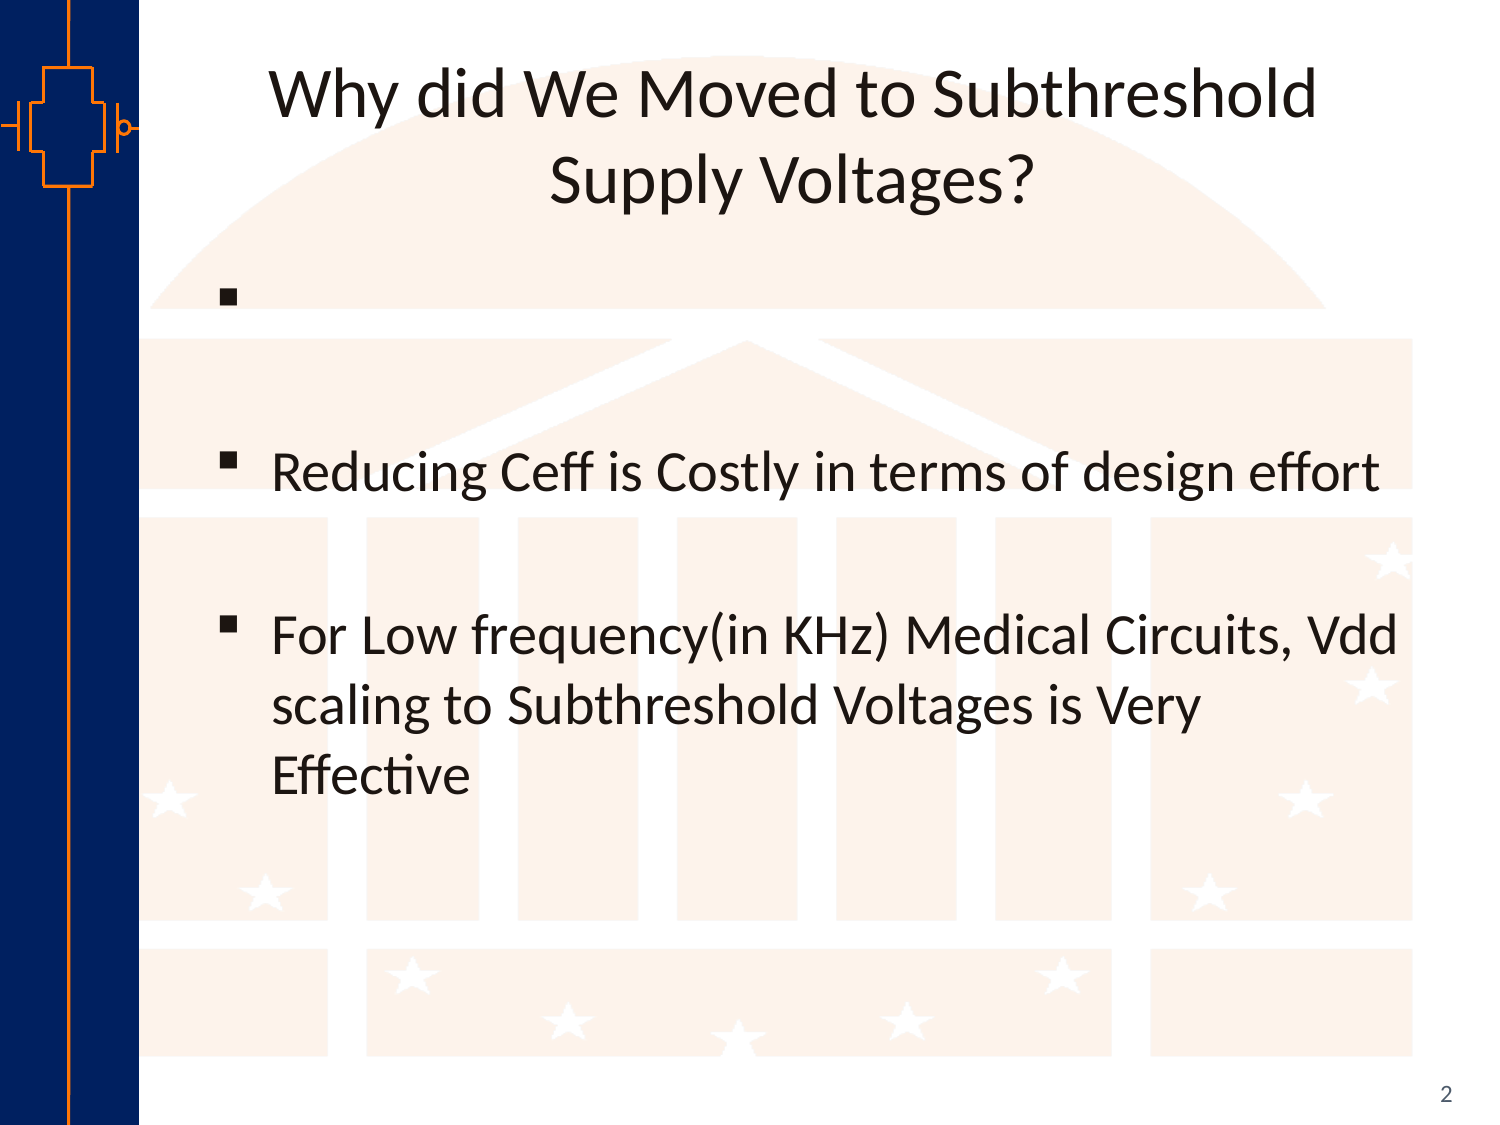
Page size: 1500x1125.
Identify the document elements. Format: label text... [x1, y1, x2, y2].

title Why did We Moved to Subthreshold Supply Voltages? [200, 37, 1388, 225]
slide_number 2 [1425, 1062, 1488, 1123]
